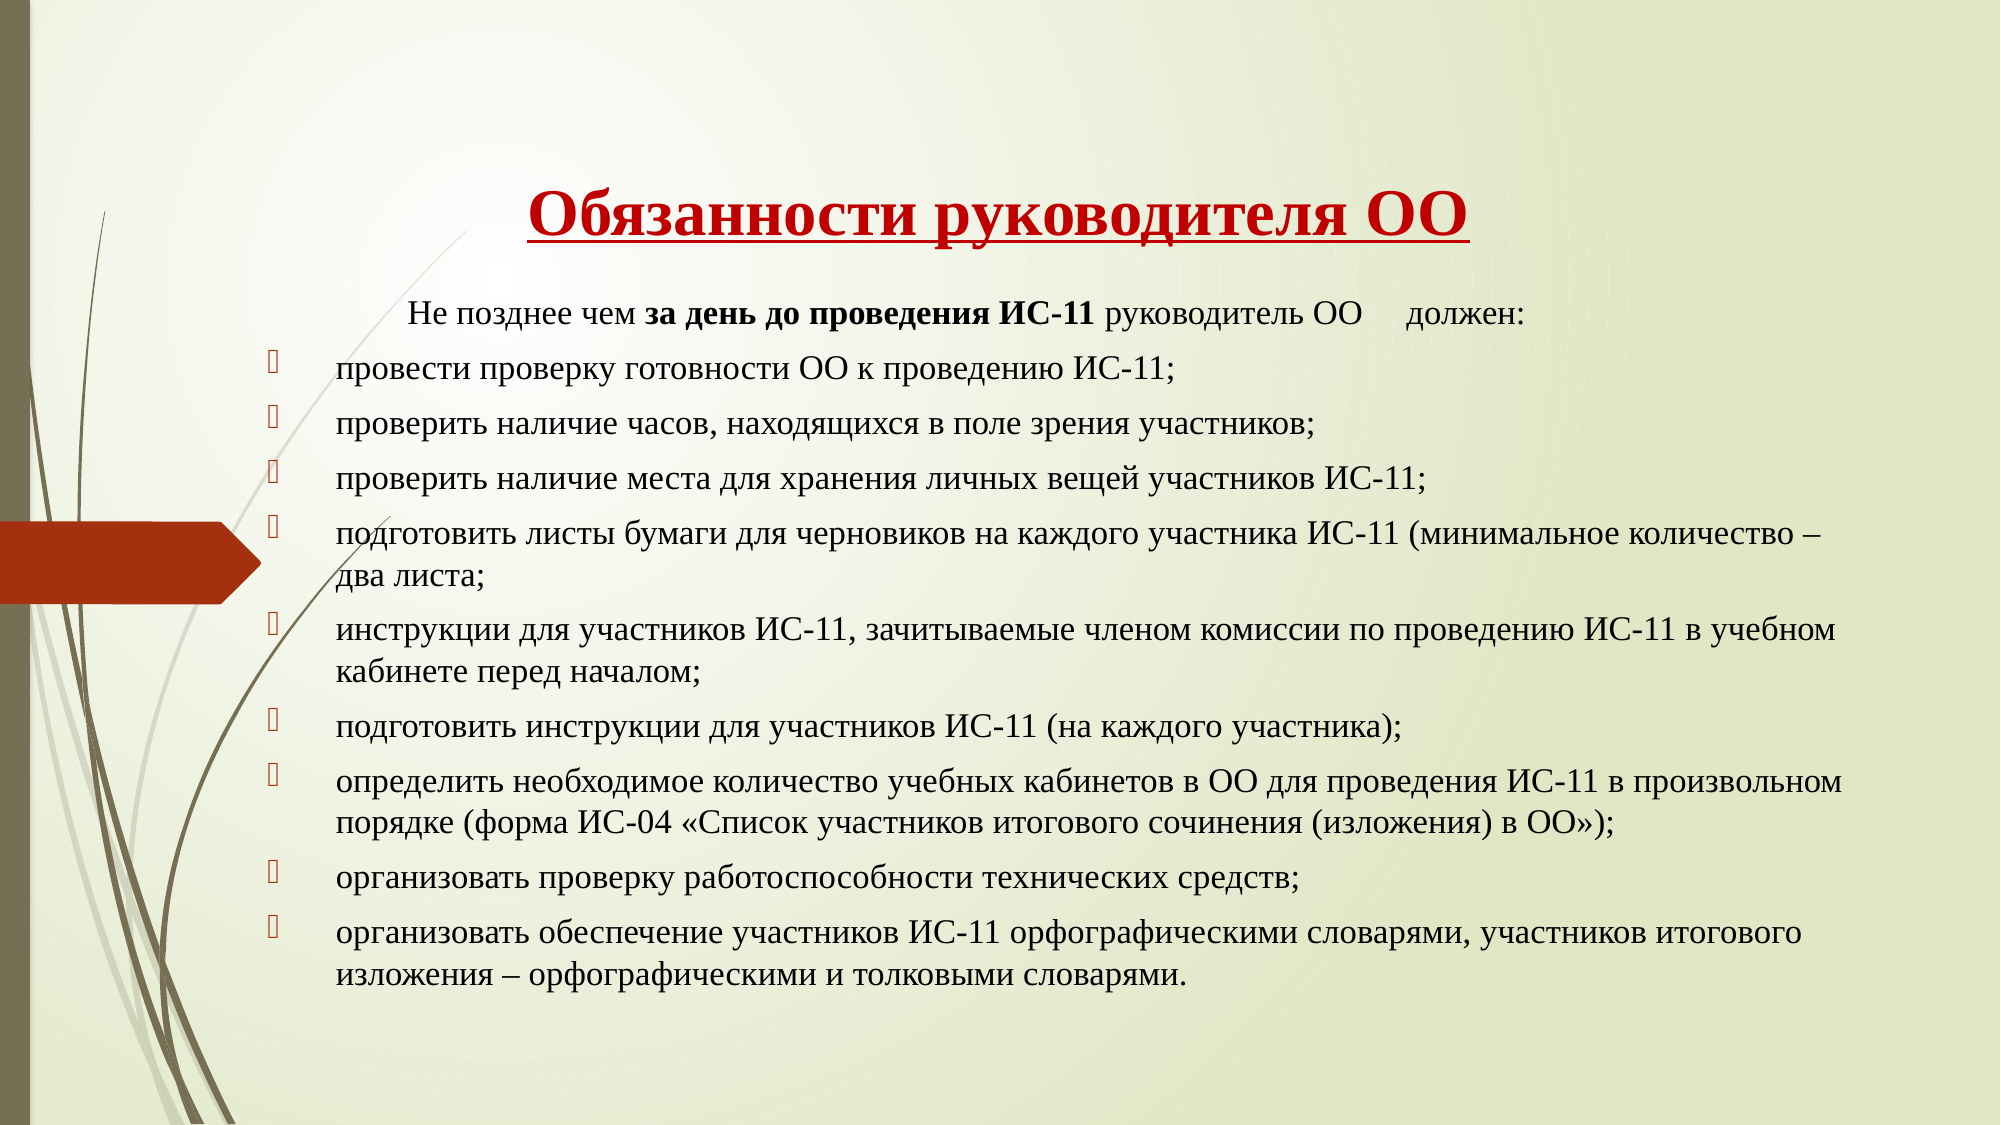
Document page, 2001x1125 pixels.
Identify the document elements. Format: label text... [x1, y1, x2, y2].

list Не позднее чем за день до проведения ИС-11 руководитель ОО должен: провести проверку готовности ОО к проведению ИС-11; проверить наличие часов, находящихся в поле зрения участников; проверить наличие места для хранения личных вещей участников ИС-11; подготовить листы бумаги для черновиков на каждого участника ИС-11 (минимальное количество – два листа; инструкции для участников ИС-11, зачитываемые членом комиссии по проведению ИС-11 в учебном кабинете перед началом; подготовить инструкции для участников ИС-11 (на каждого участника); определить необходимое количество учебных кабинетов в ОО для проведения ИС-11 в произвольном порядке (форма ИС-04 «Список участников итогового сочинения (изложения) в ОО»); организовать проверку работоспособности технических средств; организовать обеспечение участников ИС-11 орфографическими словарями, участников итогового изложения – орфографическими и толковыми словарями. [252, 282, 1862, 1050]
title Обязанности руководителя ОО [136, 81, 1862, 257]
